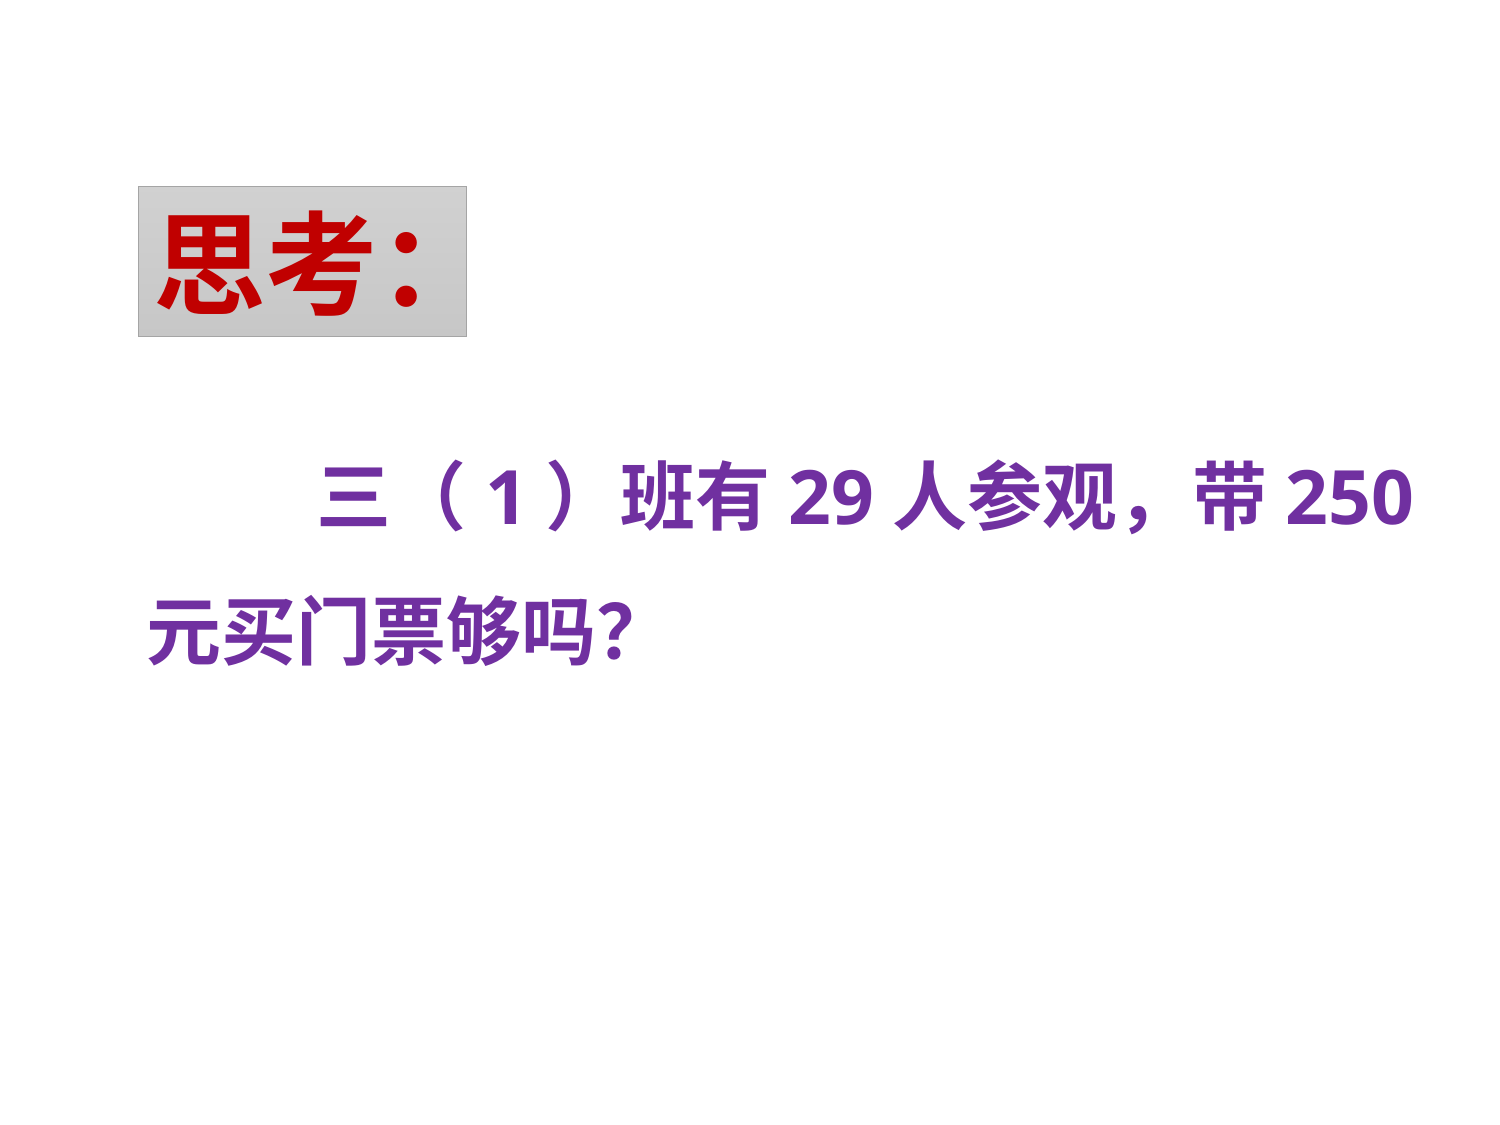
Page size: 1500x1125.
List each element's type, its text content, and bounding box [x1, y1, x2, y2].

text_box 三（1）班有29人参观，带250元买门票够吗？ [131, 397, 1443, 682]
text_box 思考： [138, 186, 467, 337]
